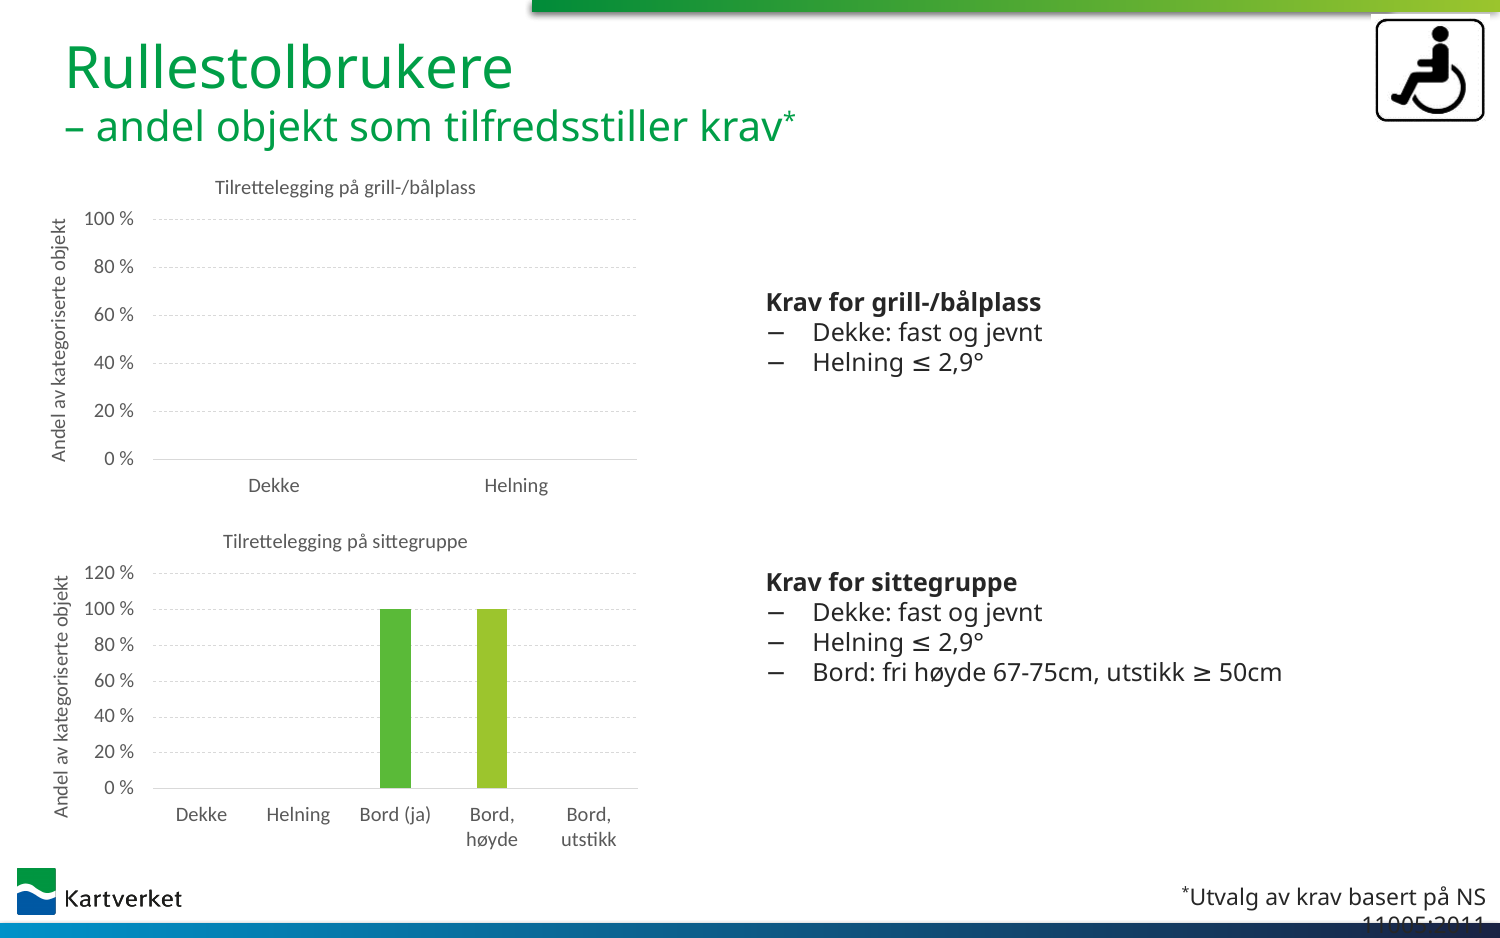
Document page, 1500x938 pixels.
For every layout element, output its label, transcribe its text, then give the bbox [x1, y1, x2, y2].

picture [41, 166, 650, 505]
text_box Rullestolbrukere – andel objekt som tilfredsstiller krav* [49, 14, 1431, 158]
picture [1371, 13, 1491, 127]
picture [41, 520, 650, 859]
text_box Krav for grill-/bålplass Dekke: fast og jevnt Helning ≤ 2,9° [750, 279, 1452, 384]
text_box Krav for sittegruppe Dekke: fast og jevnt Helning ≤ 2,9° Bord: fri høyde 67-75cm, utstikk ≥ 50cm [750, 559, 1500, 694]
text_box *Utvalg av krav basert på NS 11005:2011 [1068, 873, 1500, 938]
